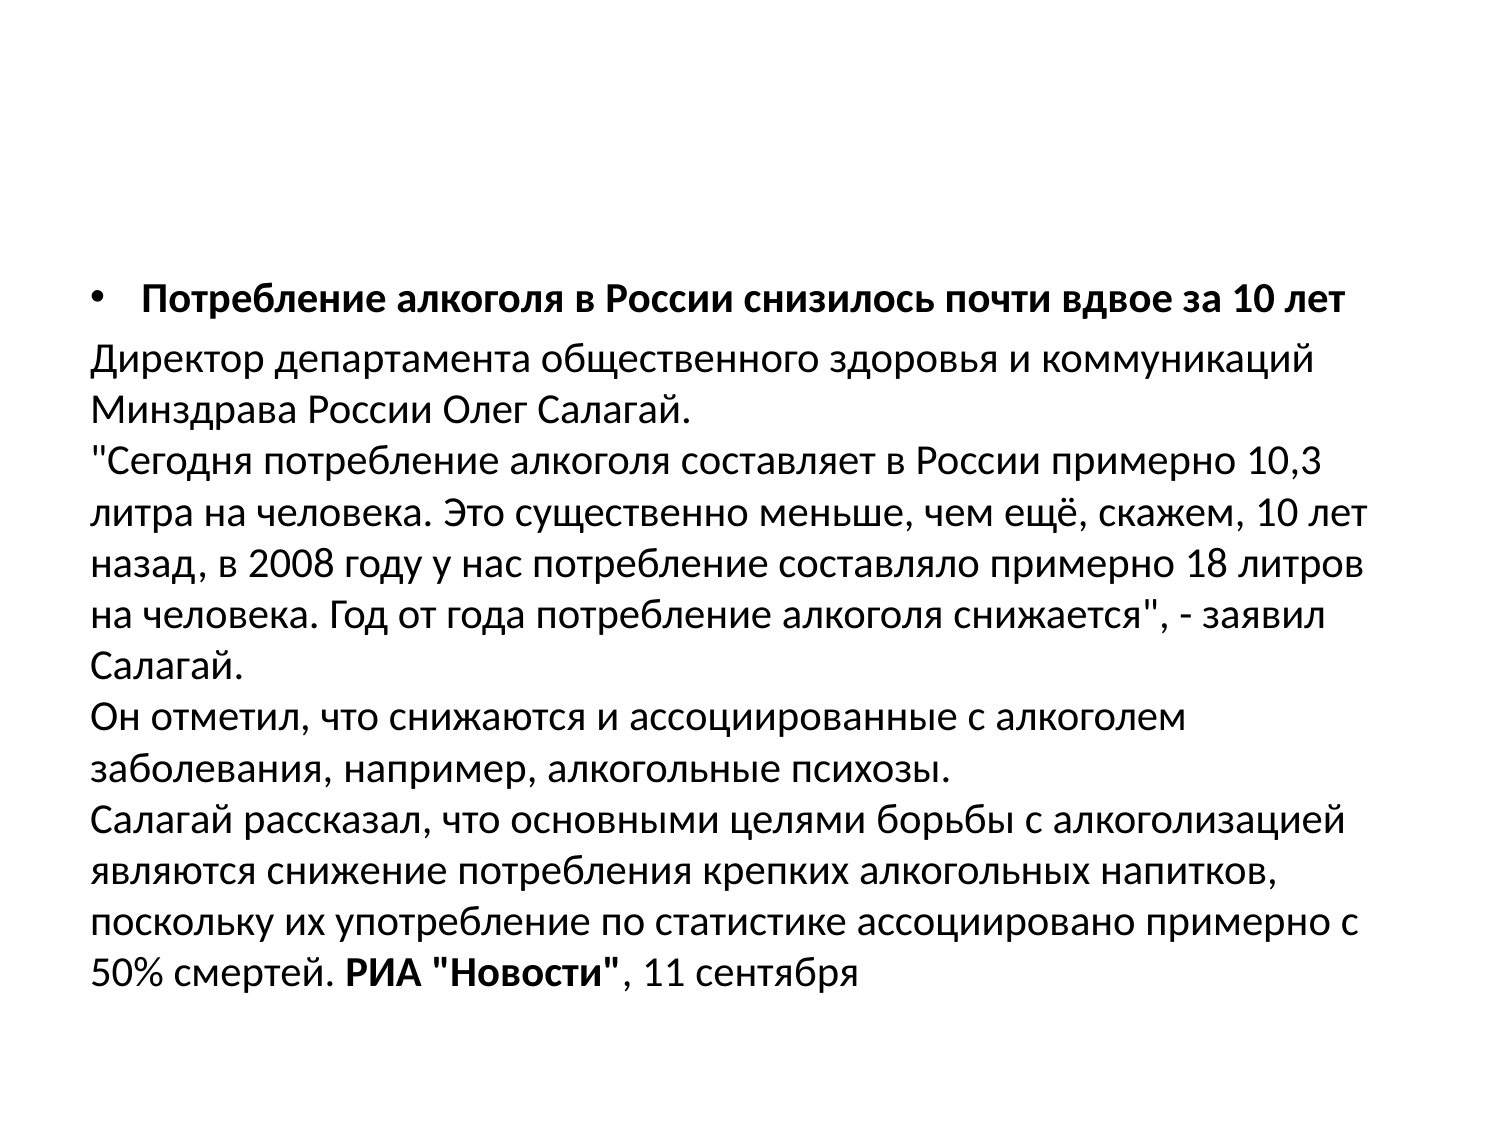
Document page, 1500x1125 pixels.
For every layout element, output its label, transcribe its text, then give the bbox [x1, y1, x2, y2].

list Потребление алкоголя в России снизилось почти вдвое за 10 лет Директор департамента общественного здоровья и коммуникаций Минздрава России Олег Салагай. "Сегодня потребление алкоголя составляет в России примерно 10,3 литра на человека. Это существенно меньше, чем ещё, скажем, 10 лет назад, в 2008 году у нас потребление составляло примерно 18 литров на человека. Год от года потребление алкоголя снижается", - заявил Салагай. Он отметил, что снижаются и ассоциированные с алкоголем заболевания, например, алкогольные психозы. Салагай рассказал, что основными целями борьбы с алкоголизацией являются снижение потребления крепких алкогольных напитков, поскольку их употребление по статистике ассоциировано примерно с 50% смертей. РИА "Новости", 11 сентября [75, 262, 1425, 1005]
